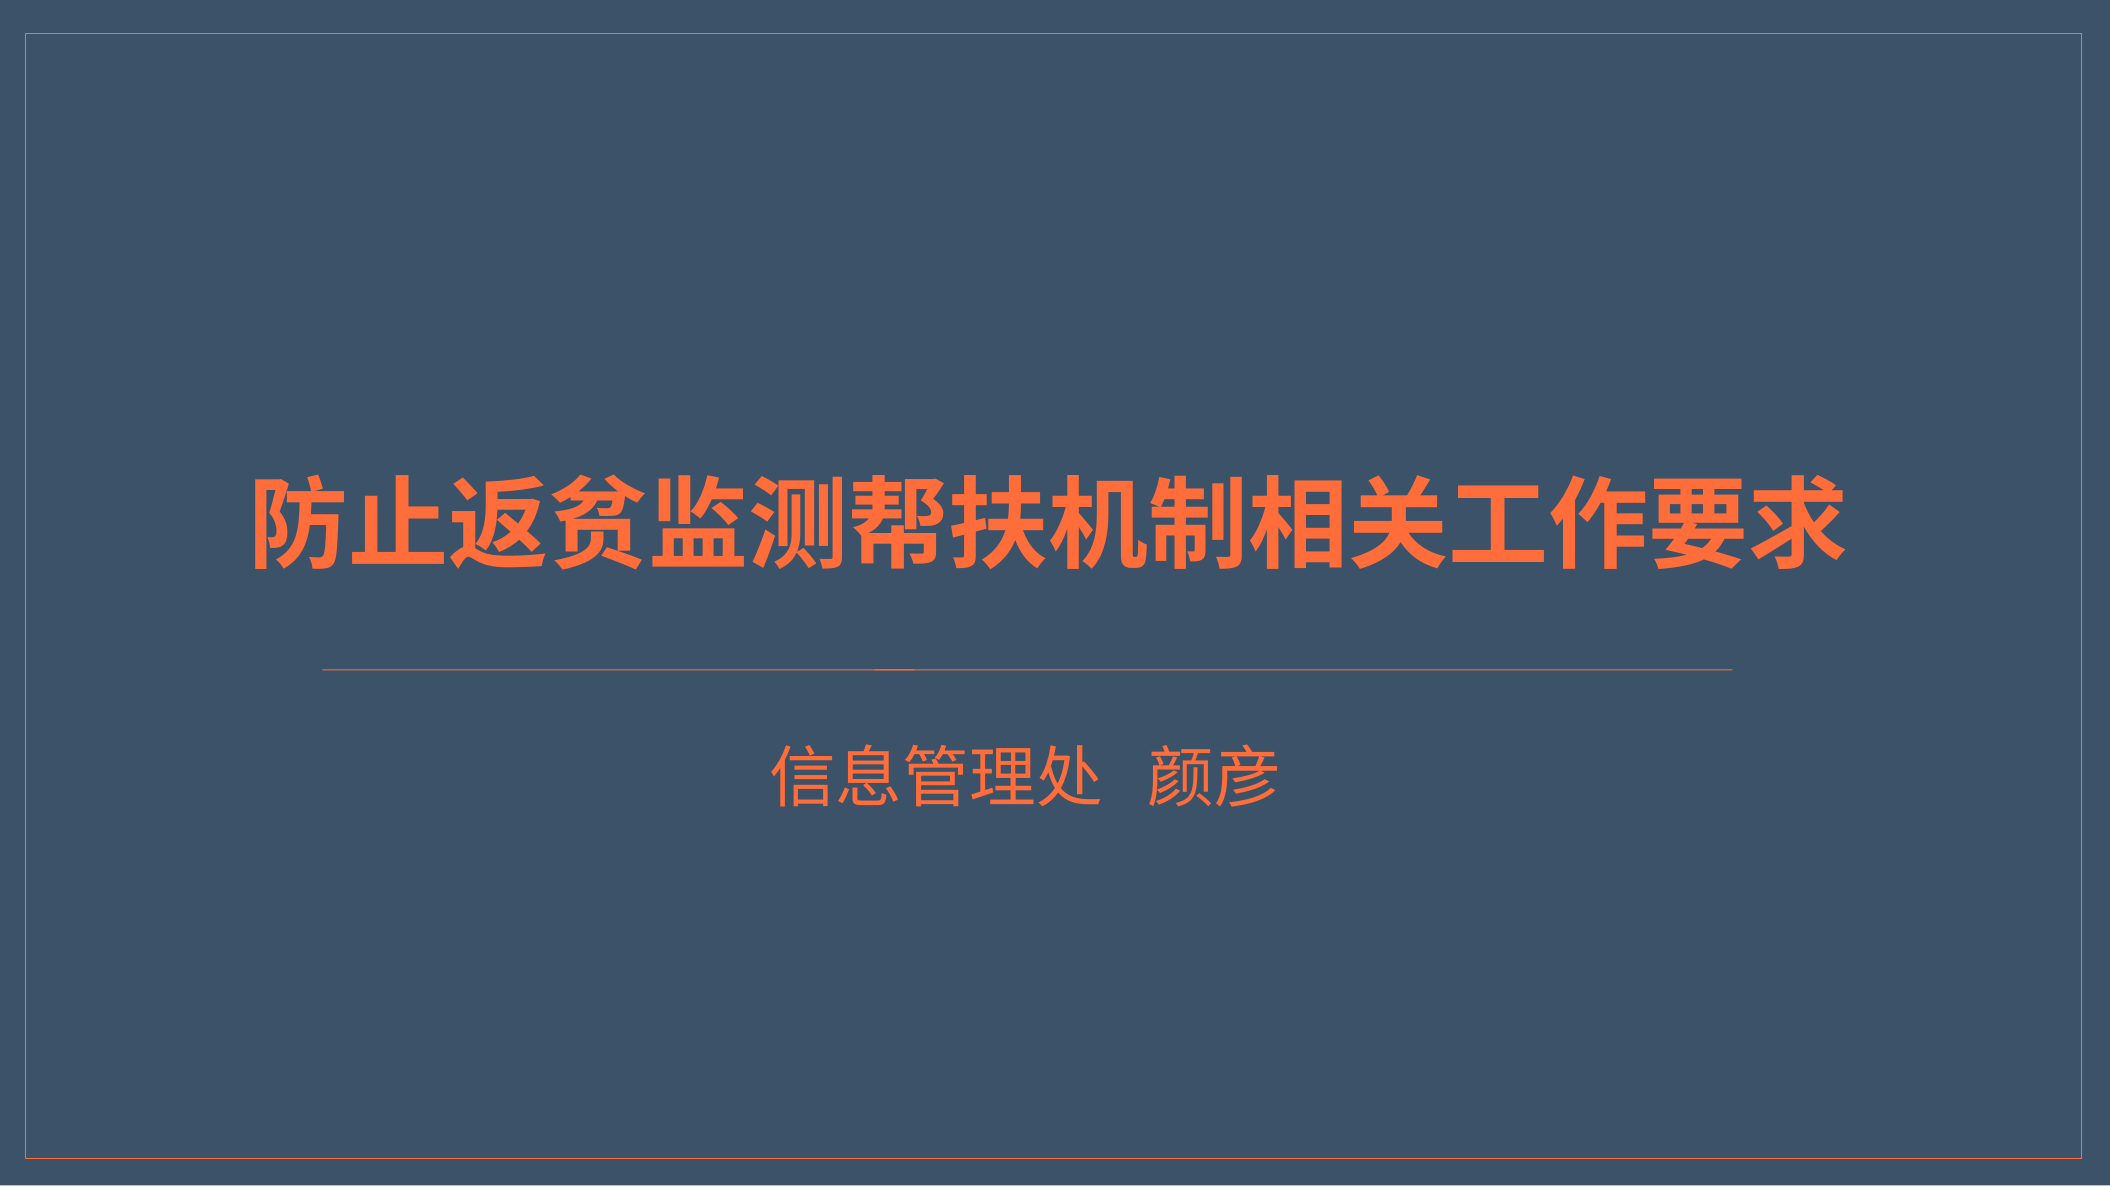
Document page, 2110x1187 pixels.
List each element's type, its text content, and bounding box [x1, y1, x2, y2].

text_box [25, 33, 2082, 1159]
text_box 信息管理处 颜彦 [487, 734, 1651, 815]
text_box [0, 0, 2110, 1186]
text_box 防止返贫监测帮扶机制相关工作要求 [227, 460, 1870, 581]
